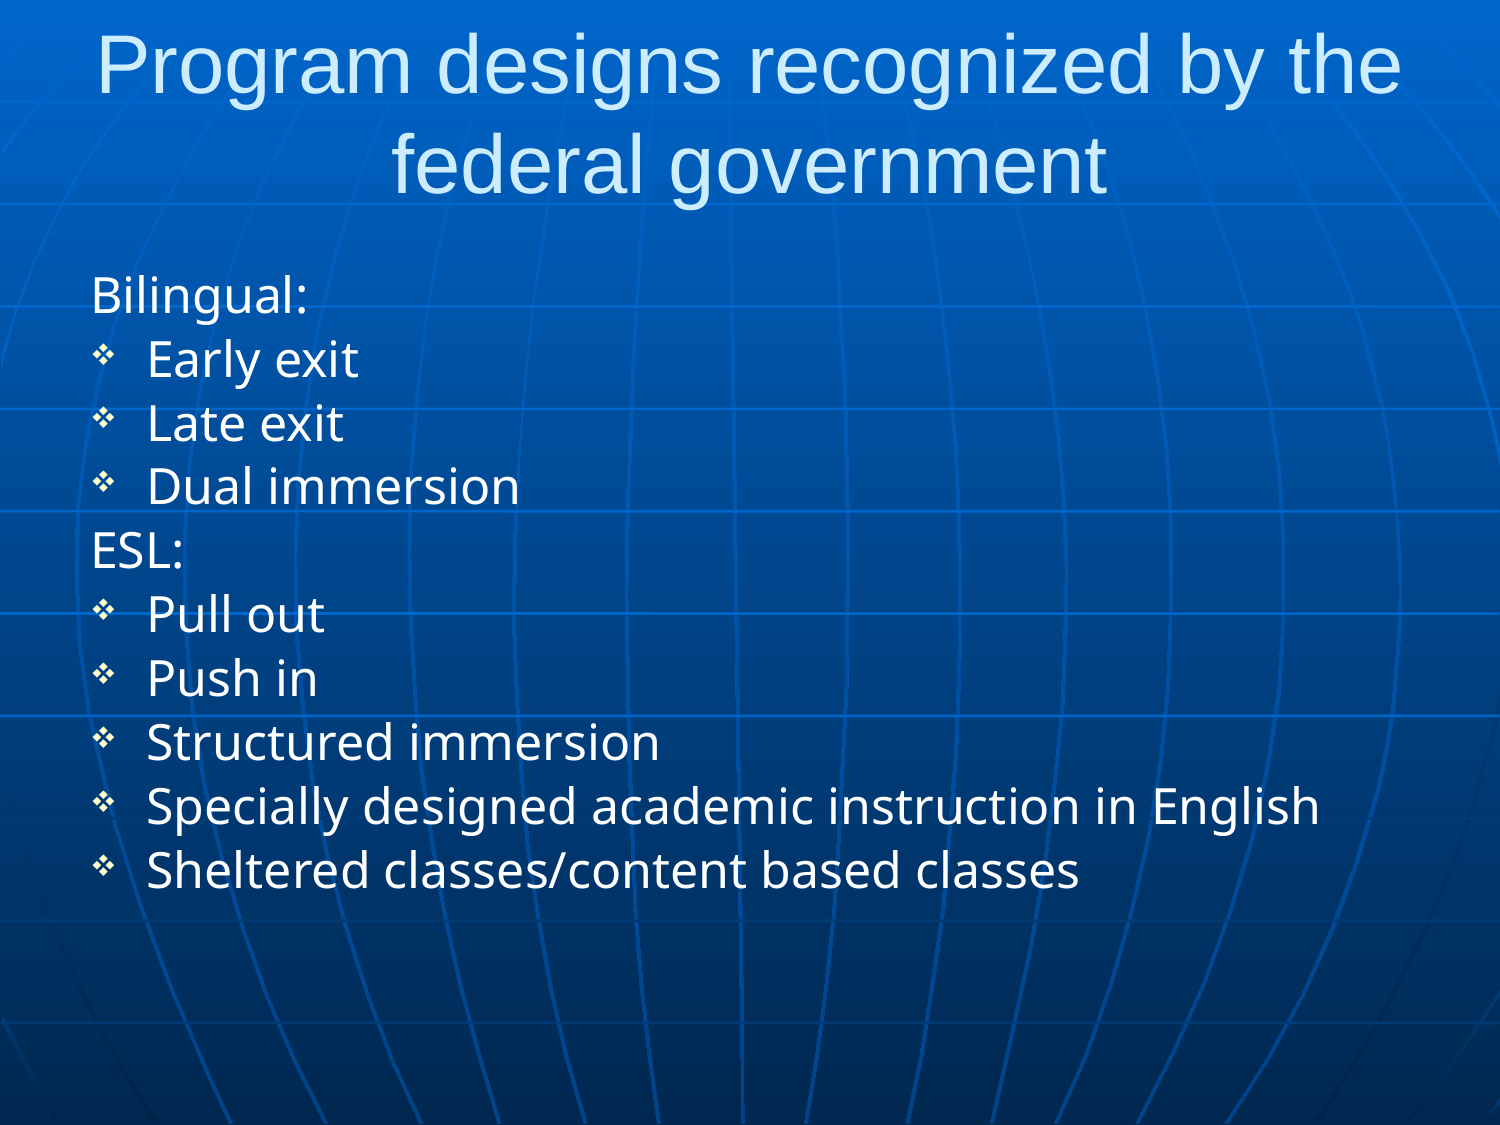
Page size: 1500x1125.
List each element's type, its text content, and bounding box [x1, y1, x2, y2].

title Program designs recognized by the federal government [75, 45, 1425, 262]
list Bilingual: Early exit Late exit Dual immersion ESL: Pull out Push in Structured immersion Specially designed academic instruction in English Sheltered classes/content based classes [75, 262, 1425, 1006]
